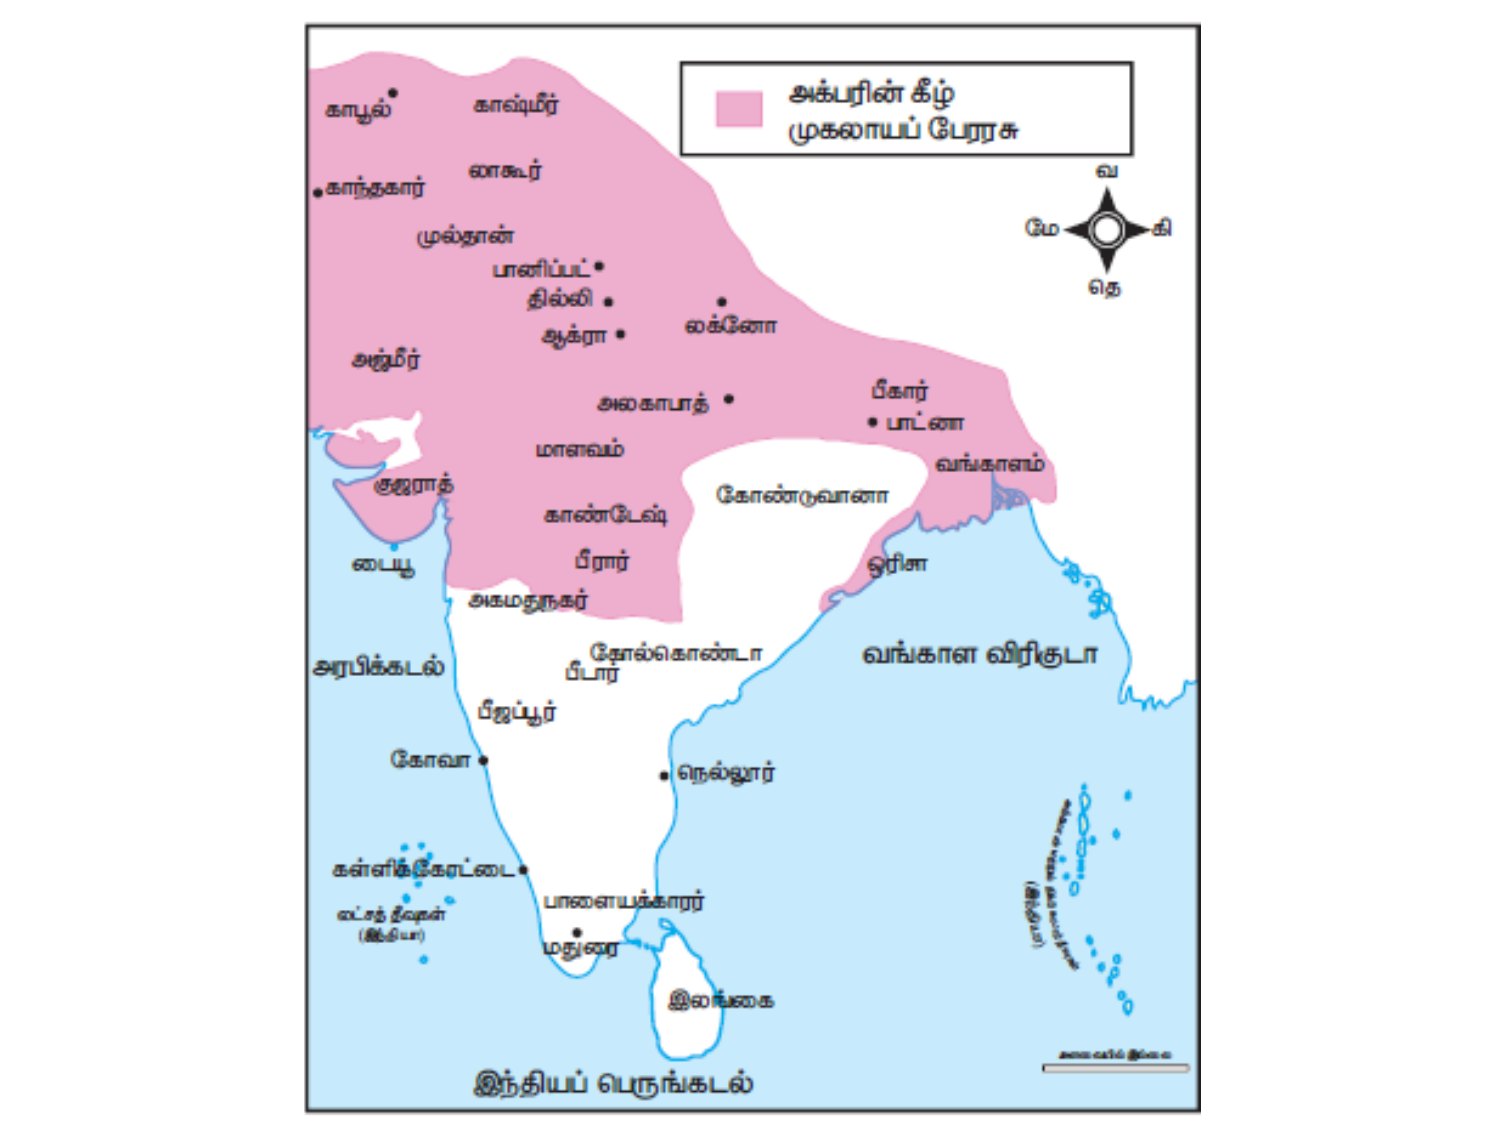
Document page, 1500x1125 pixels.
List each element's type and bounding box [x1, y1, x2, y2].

picture [304, 5, 1201, 1125]
